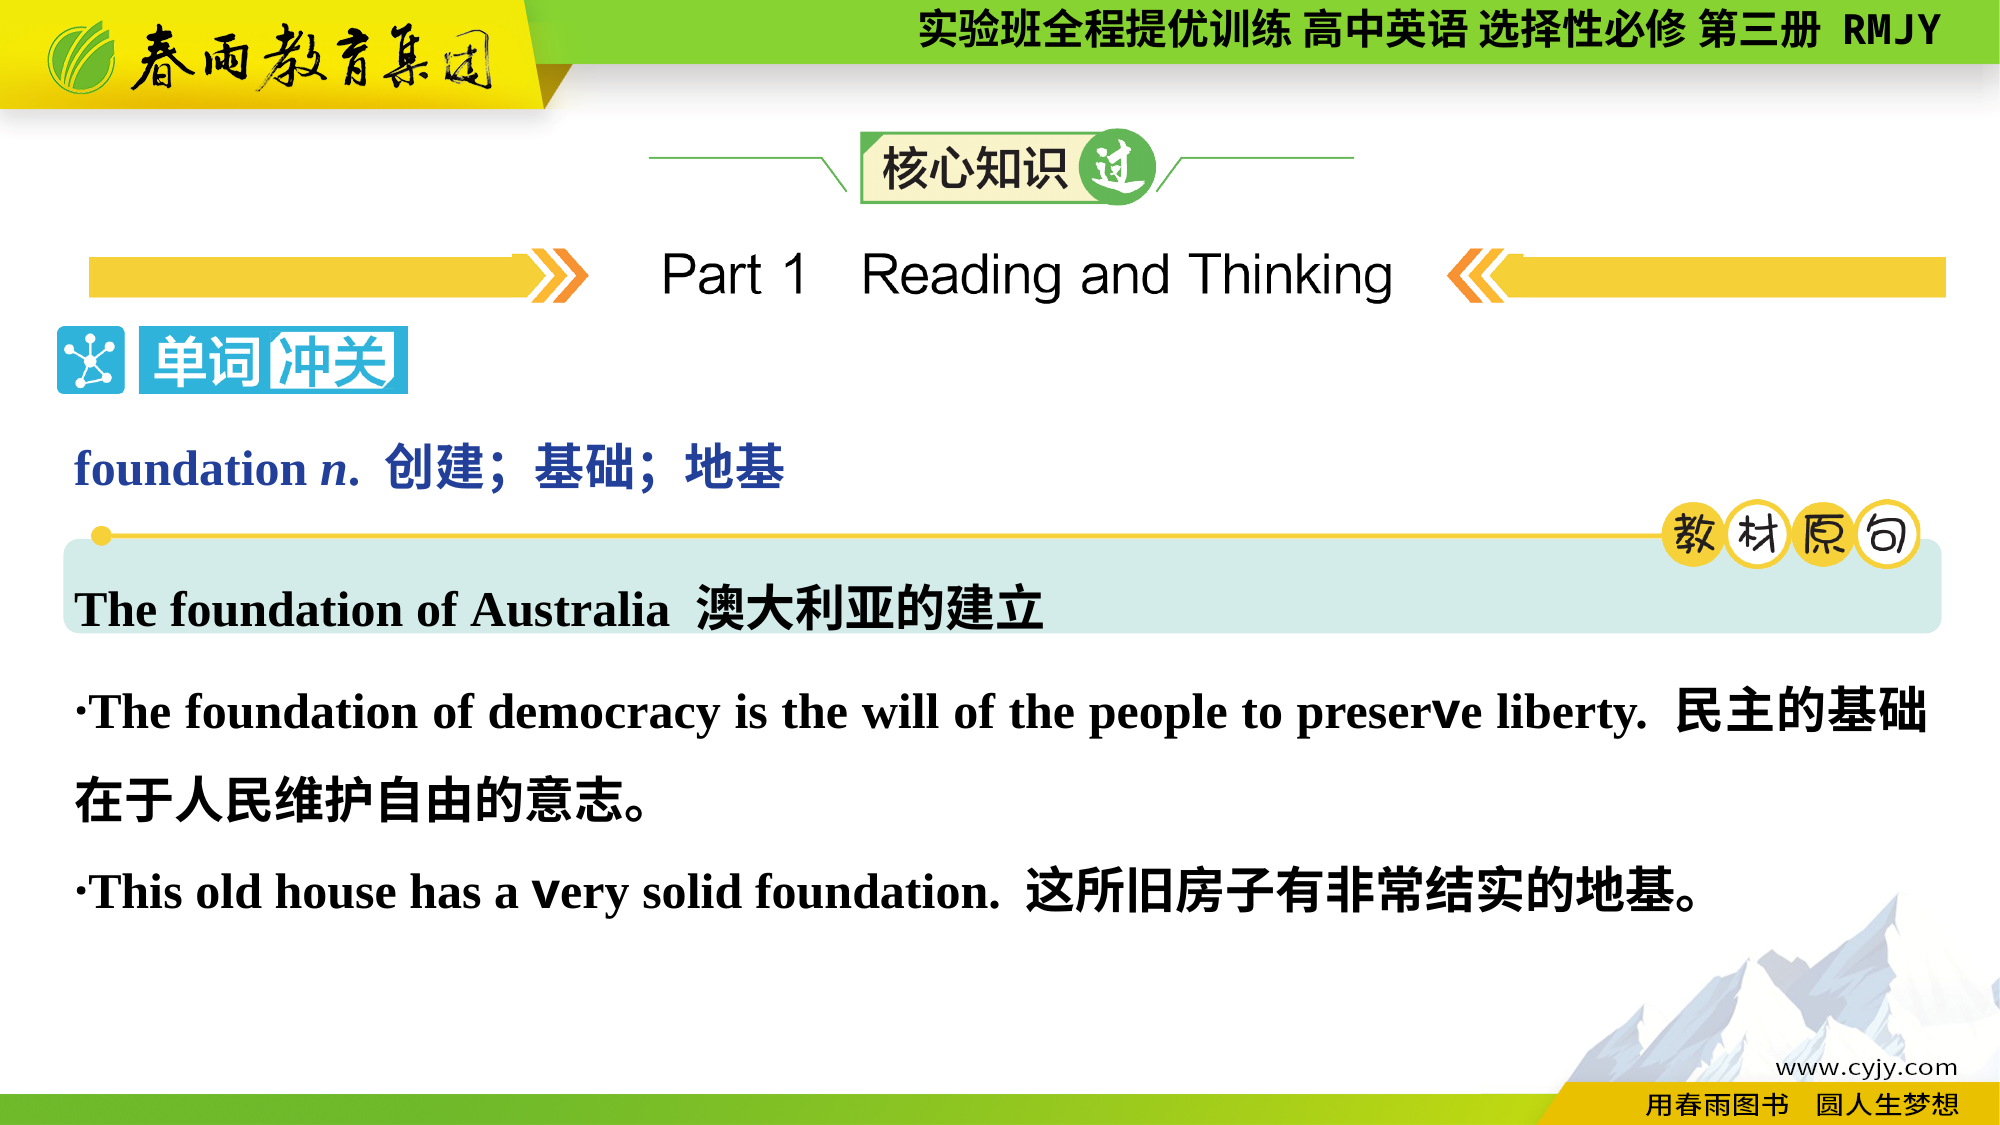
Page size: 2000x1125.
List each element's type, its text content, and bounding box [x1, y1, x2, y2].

text_box ·The foundation of democracy is the will of the people to preserve liberty. 民主的基础在于人民维护自由的意志。 ·This old house has a very solid foundation. 这所旧房子有非常结实的地基。 [59, 640, 1944, 926]
picture [0, 0, 2000, 1125]
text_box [90, 499, 1921, 599]
text_box The foundation of Australia 澳大利亚的建立 [59, 538, 1944, 640]
list foundation n. 创建；基础；地基 [59, 397, 1944, 492]
